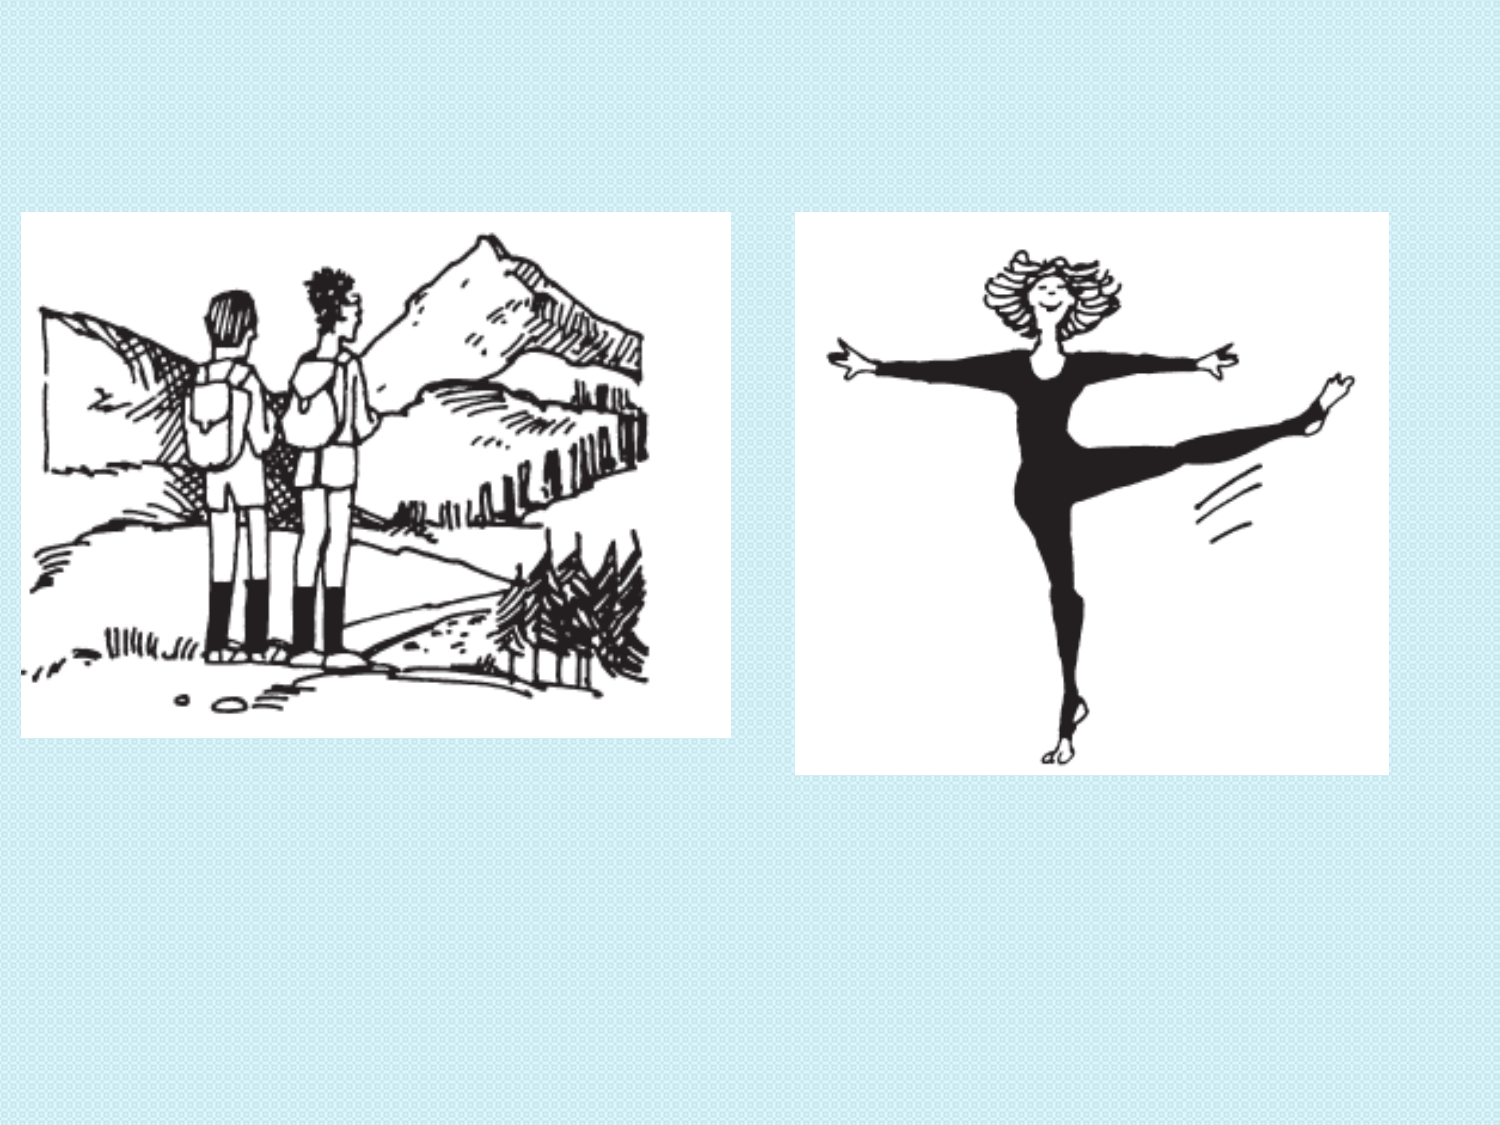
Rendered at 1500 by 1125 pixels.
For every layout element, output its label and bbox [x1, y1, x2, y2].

list [21, 212, 731, 738]
list [795, 212, 1389, 776]
